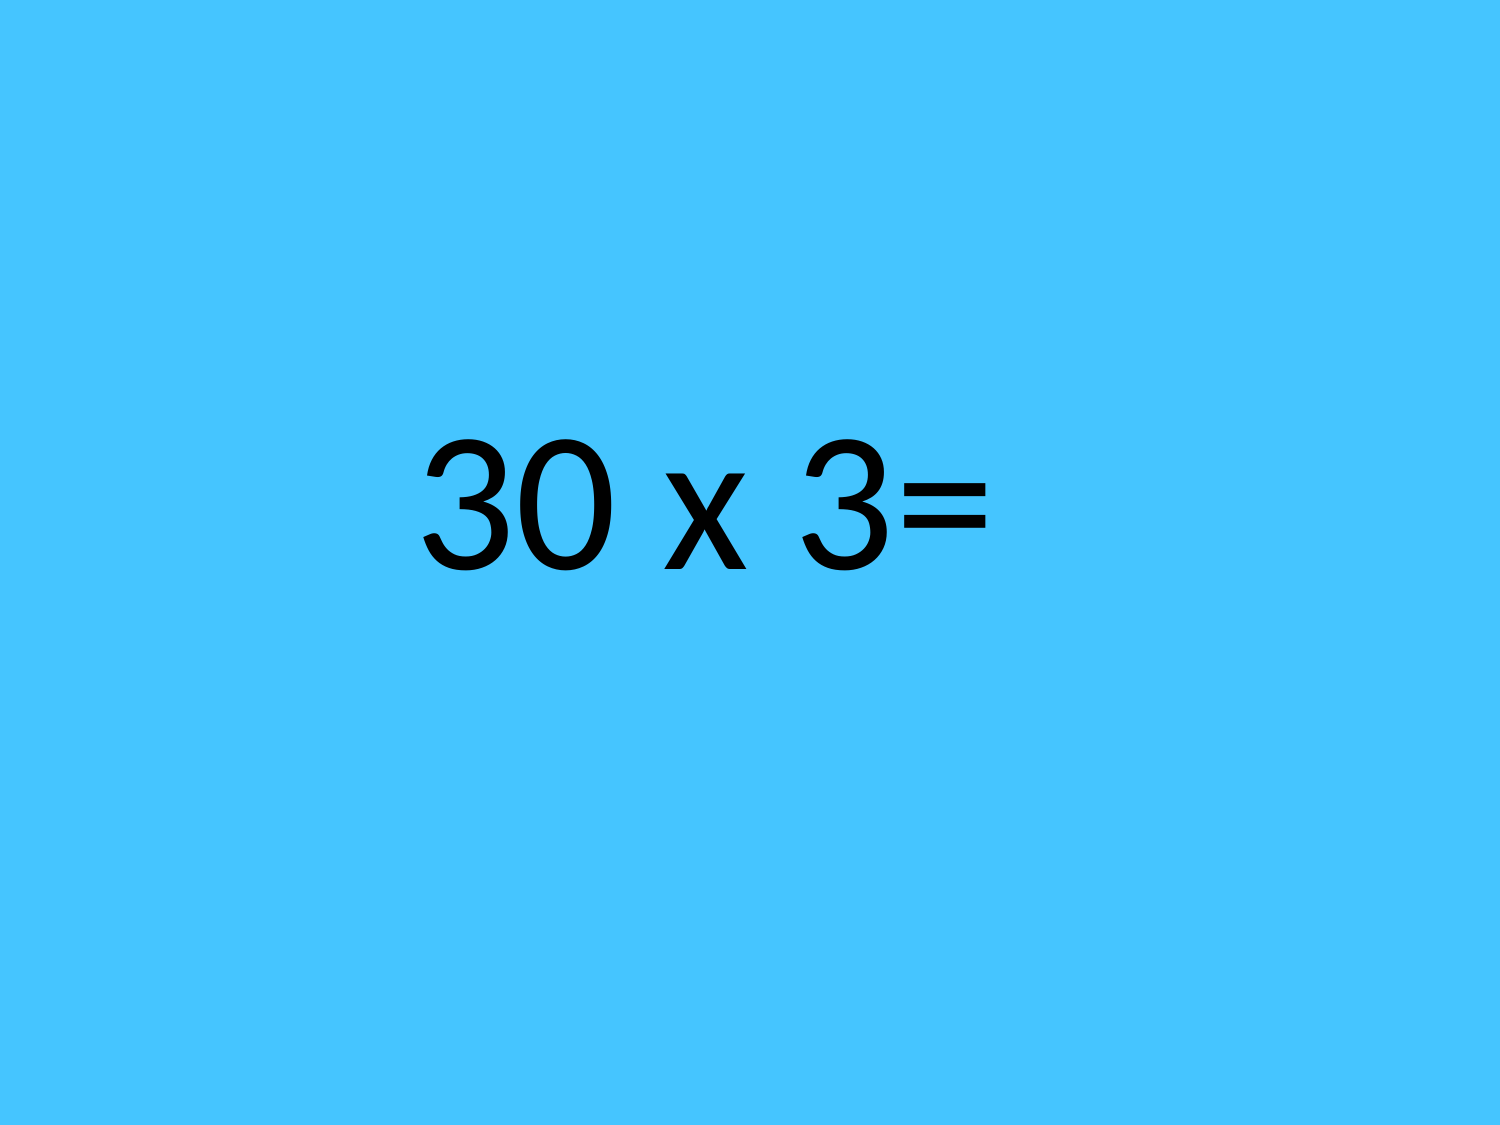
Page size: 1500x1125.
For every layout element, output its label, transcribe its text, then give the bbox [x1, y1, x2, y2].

text_box 30 x 3= [399, 362, 1063, 618]
